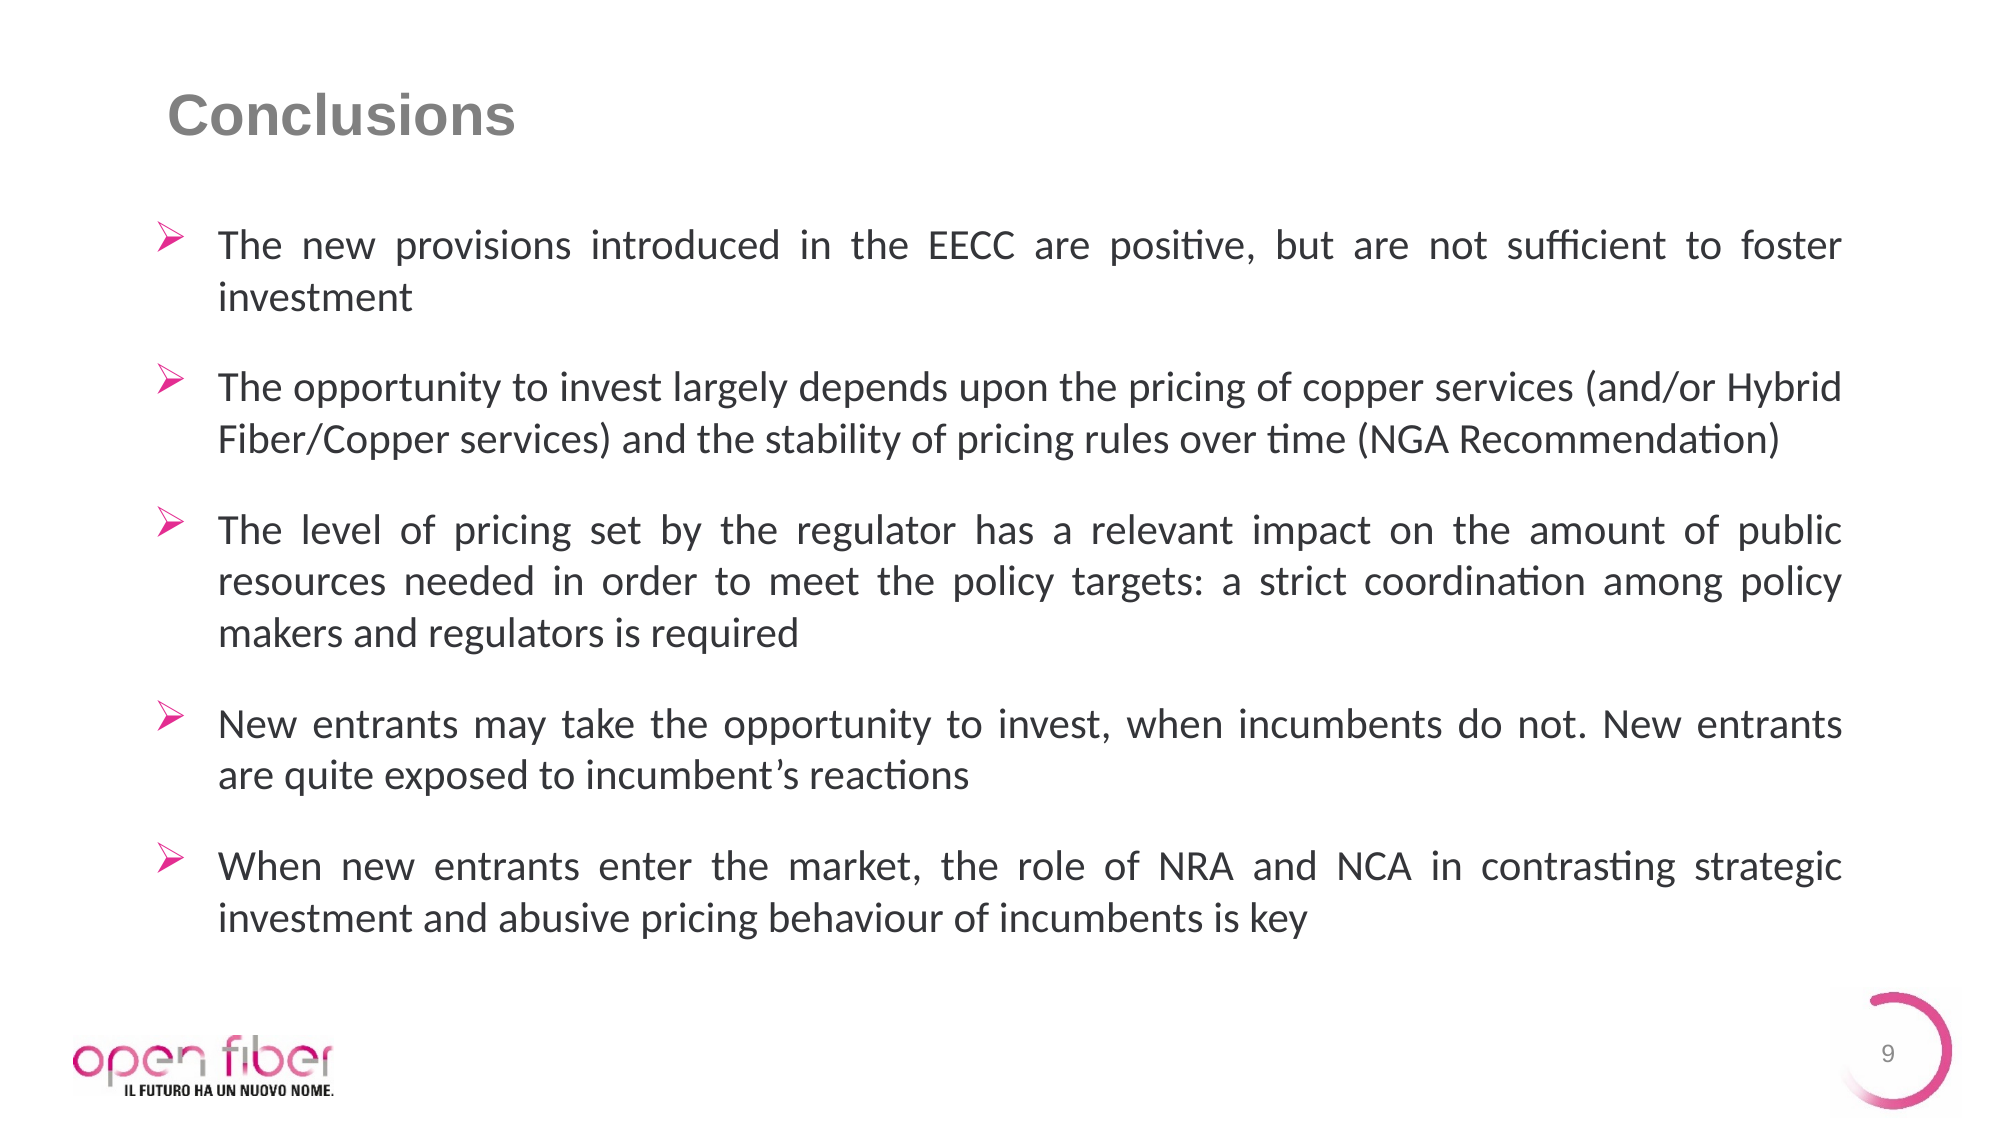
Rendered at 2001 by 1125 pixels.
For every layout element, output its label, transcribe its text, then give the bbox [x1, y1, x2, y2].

title Conclusions [152, 55, 1878, 178]
slide_number 9 [1807, 1022, 1911, 1083]
picture [1830, 987, 1962, 1118]
picture [73, 1035, 334, 1096]
list The new provisions introduced in the EECC are positive, but are not sufficient to foster investment The opportunity to invest largely depends upon the pricing of copper services (and/or Hybrid Fiber/Copper services) and the stability of pricing rules over time (NGA Recommendation) The level of pricing set by the regulator has a relevant impact on the amount of public resources needed in order to meet the policy targets: a strict coordination among policy makers and regulators is required New entrants may take the opportunity to invest, when incumbents do not. New entrants are quite exposed to incumbent’s reactions When new entrants enter the market, the role of NRA and NCA in contrasting strategic investment and abusive pricing behaviour of incumbents is key [134, 208, 1860, 992]
